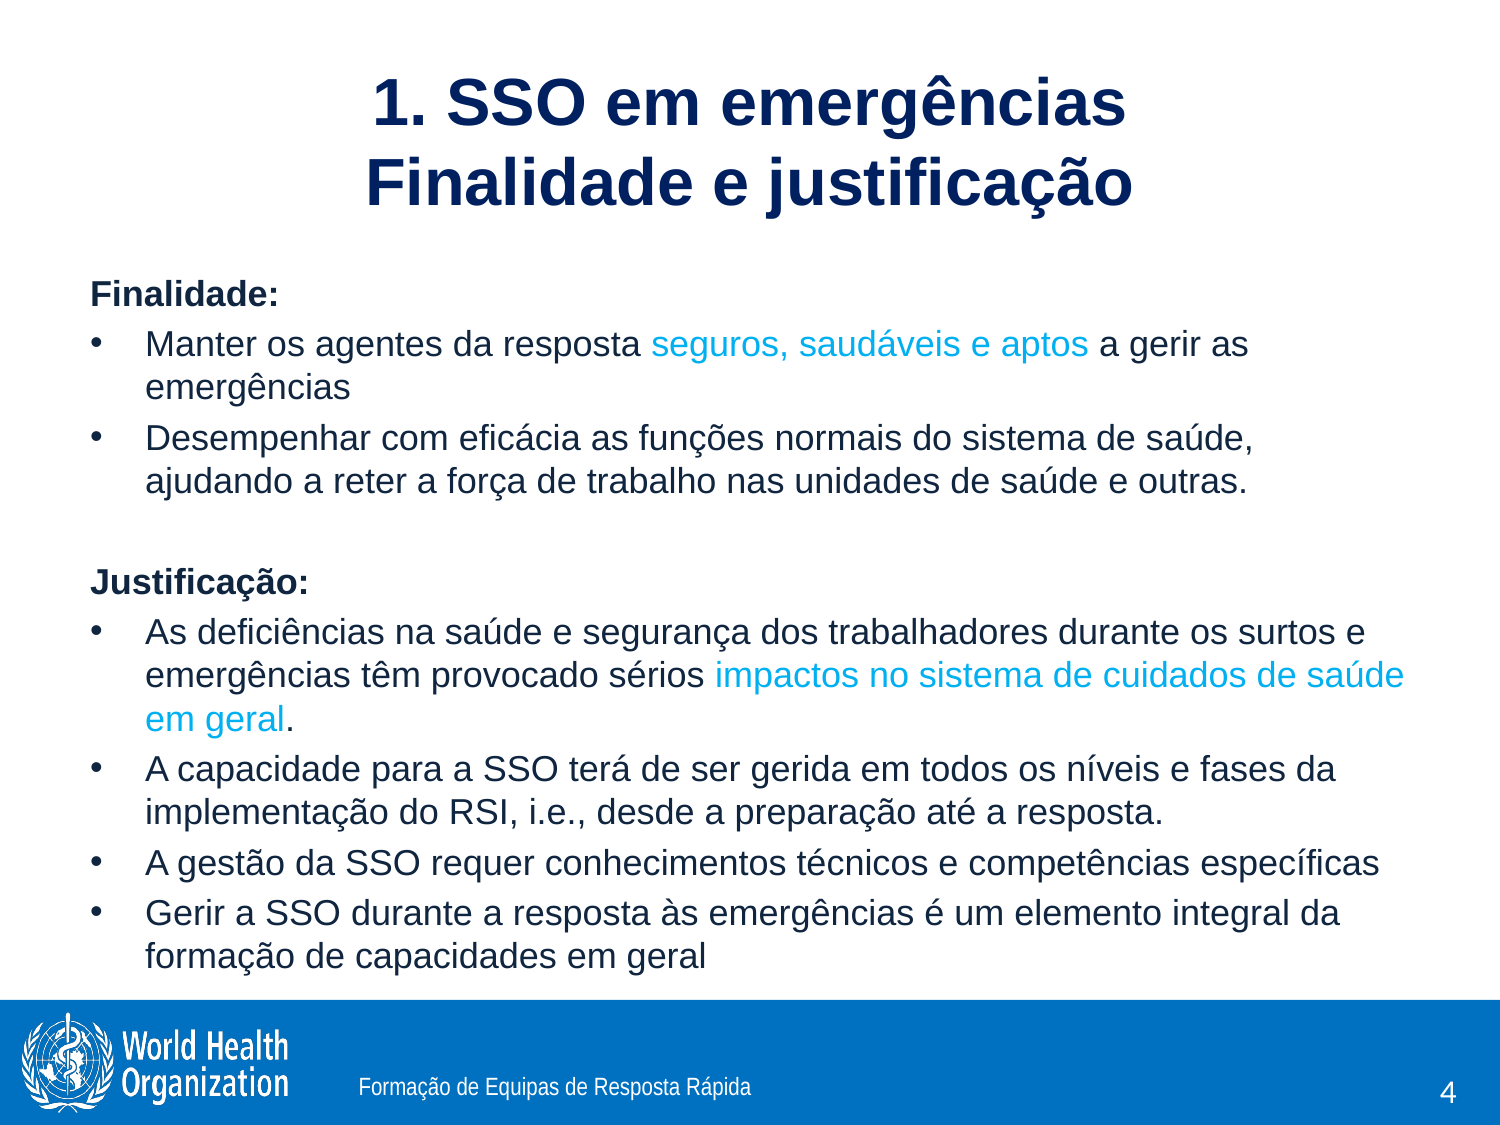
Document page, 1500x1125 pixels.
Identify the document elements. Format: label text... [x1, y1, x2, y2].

list Finalidade: Manter os agentes da resposta seguros, saudáveis e aptos a gerir as emergências Desempenhar com eficácia as funções normais do sistema de saúde, ajudando a reter a força de trabalho nas unidades de saúde e outras. Justificação: As deficiências na saúde e segurança dos trabalhadores durante os surtos e emergências têm provocado sérios impactos no sistema de cuidados de saúde em geral. A capacidade para a SSO terá de ser gerida em todos os níveis e fases da implementação do RSI, i.e., desde a preparação até a resposta. A gestão da SSO requer conhecimentos técnicos e competências específicas Gerir a SSO durante a resposta às emergências é um elemento integral da formação de capacidades em geral [75, 262, 1425, 1005]
picture [21, 1012, 288, 1113]
title 1. SSO em emergências Finalidade e justificação [75, 45, 1425, 233]
